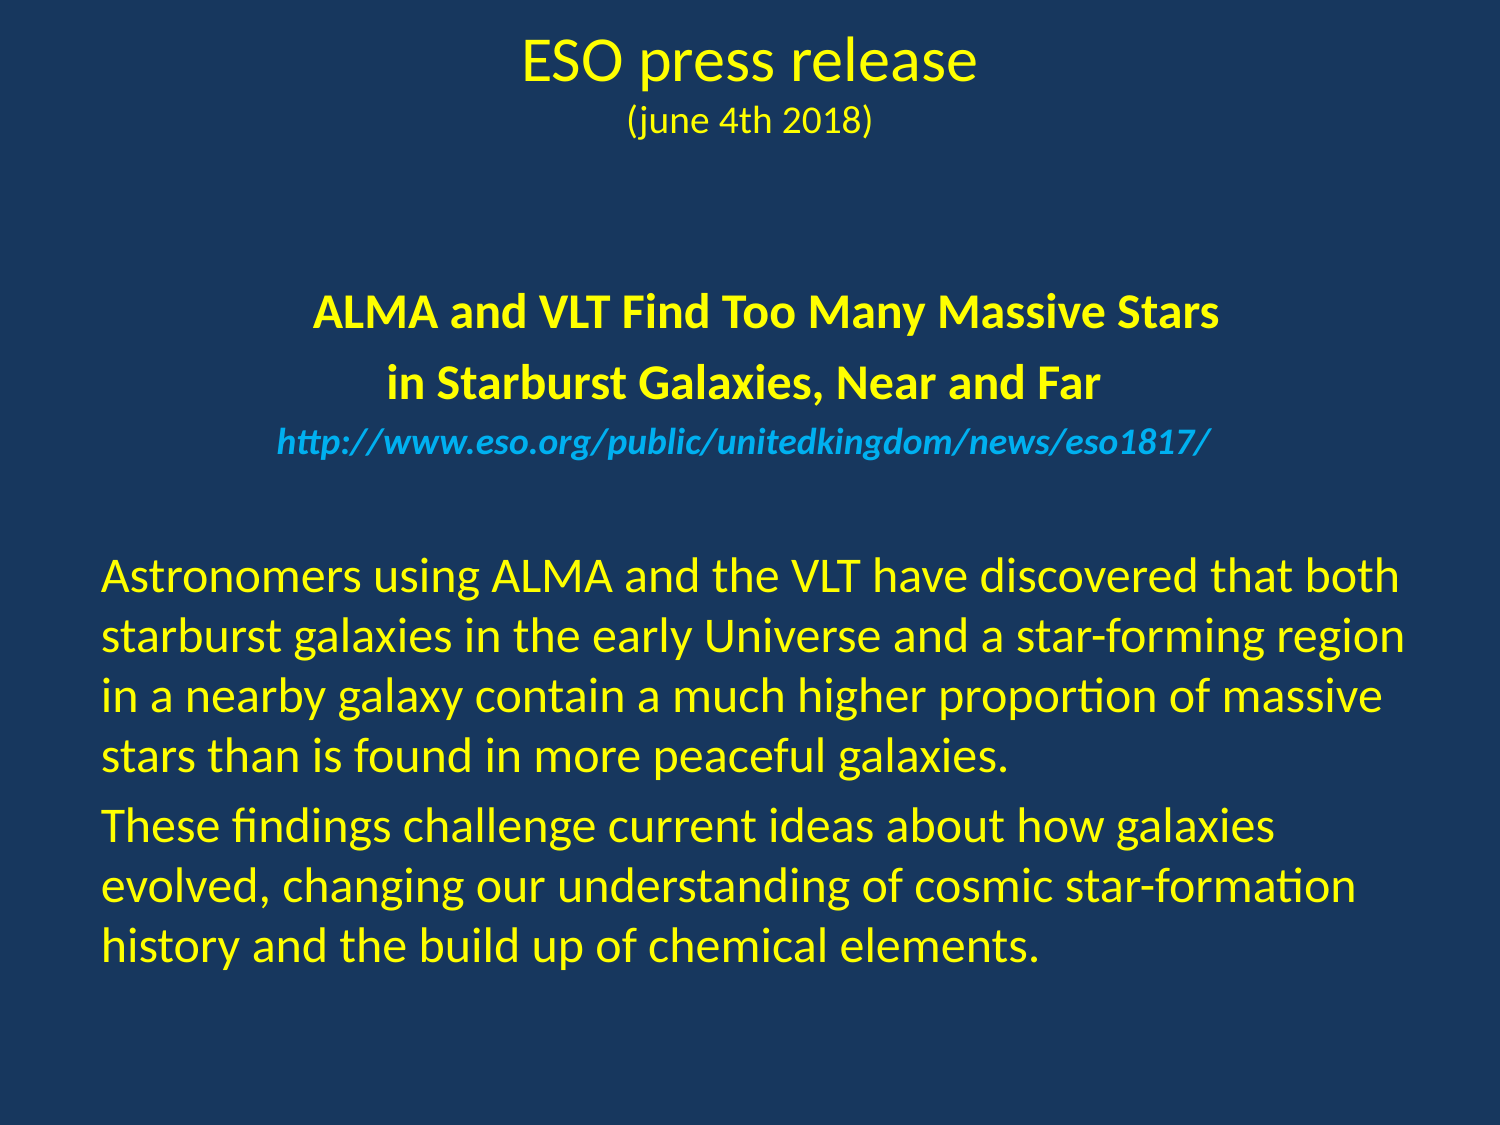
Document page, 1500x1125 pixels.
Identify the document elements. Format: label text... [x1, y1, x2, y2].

title ESO press release (june 4th 2018) [75, 8, 1425, 197]
list ALMA and VLT Find Too Many Massive Stars in Starburst Galaxies, Near and Far http://www.eso.org/public/unitedkingdom/news/eso1817/ Astronomers using ALMA and the VLT have discovered that both starburst galaxies in the early Universe and a star-forming region in a nearby galaxy contain a much higher proportion of massive stars than is found in more peaceful galaxies. These findings challenge current ideas about how galaxies evolved, changing our understanding of cosmic star-formation history and the build up of chemical elements. [29, 262, 1459, 1005]
